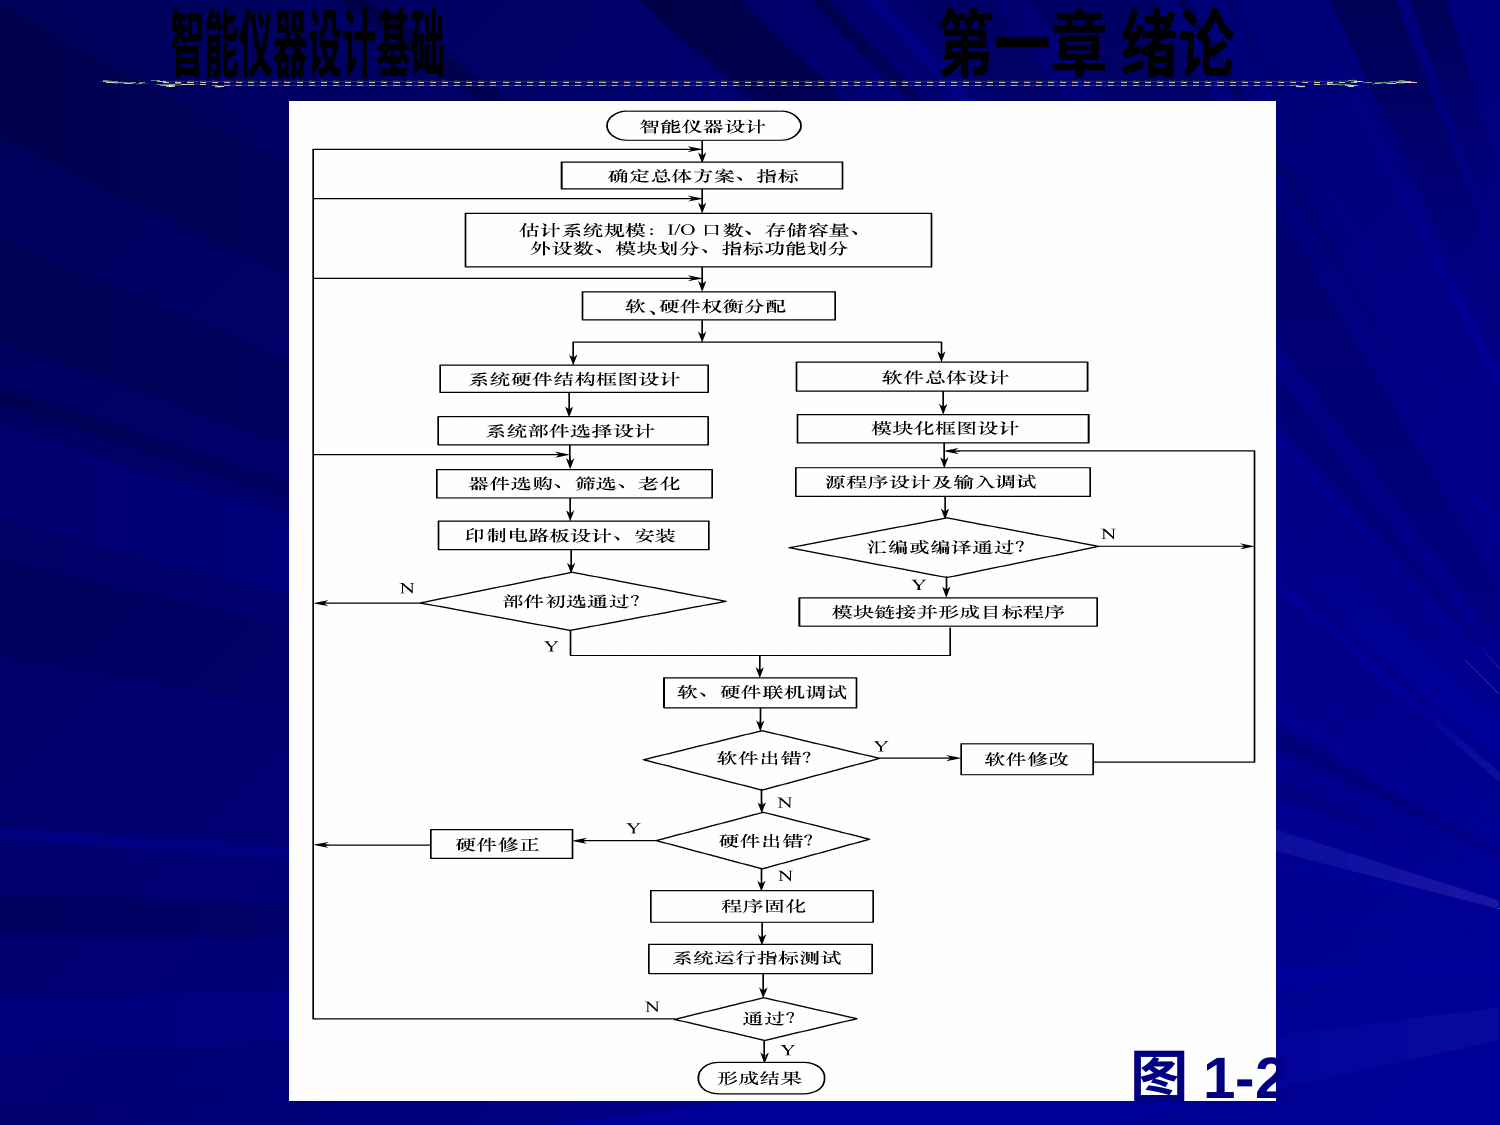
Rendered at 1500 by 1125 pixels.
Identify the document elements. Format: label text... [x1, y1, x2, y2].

text_box 图1-2 [1116, 1032, 1500, 1118]
picture [289, 101, 1276, 1101]
picture [88, 78, 1424, 91]
